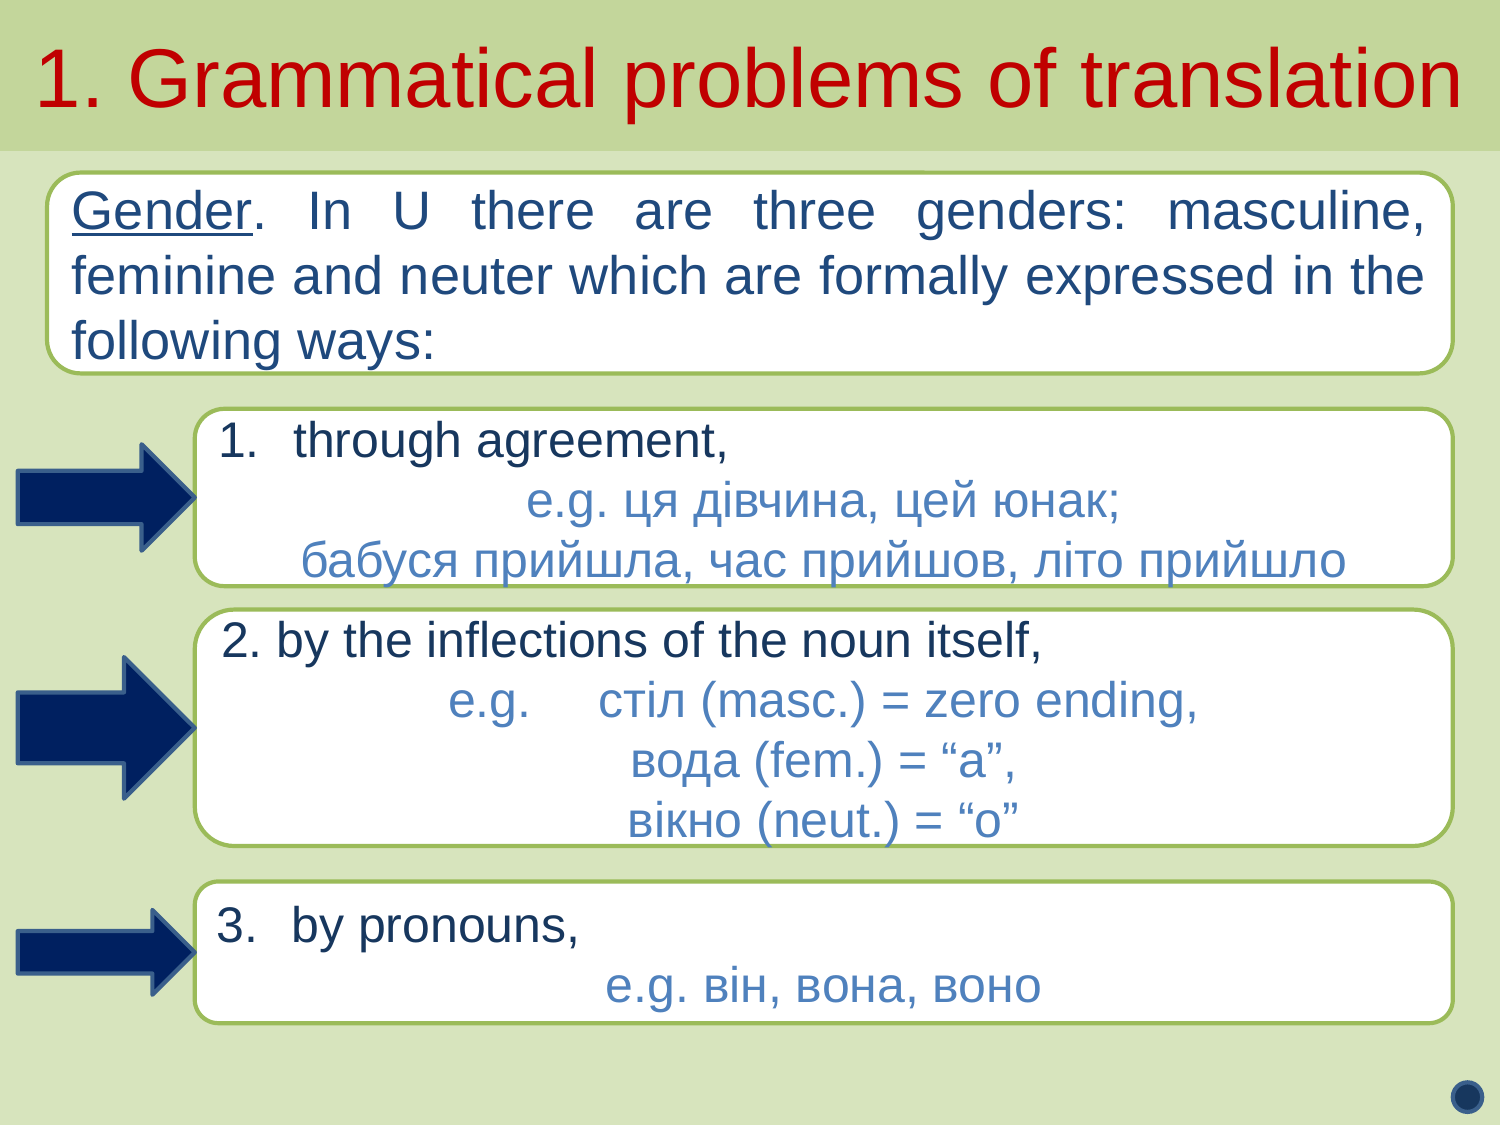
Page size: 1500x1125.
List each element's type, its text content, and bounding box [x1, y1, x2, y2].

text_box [17, 881, 1454, 1024]
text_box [17, 609, 1454, 847]
text_box Gender. In U there are three genders: masculine, feminine and neuter which are formally expressed in the following ways: [44, 170, 1455, 376]
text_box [17, 408, 1454, 587]
text_box 1. Grammatical problems of translation [0, 0, 1500, 151]
text_box [1450, 1080, 1485, 1115]
